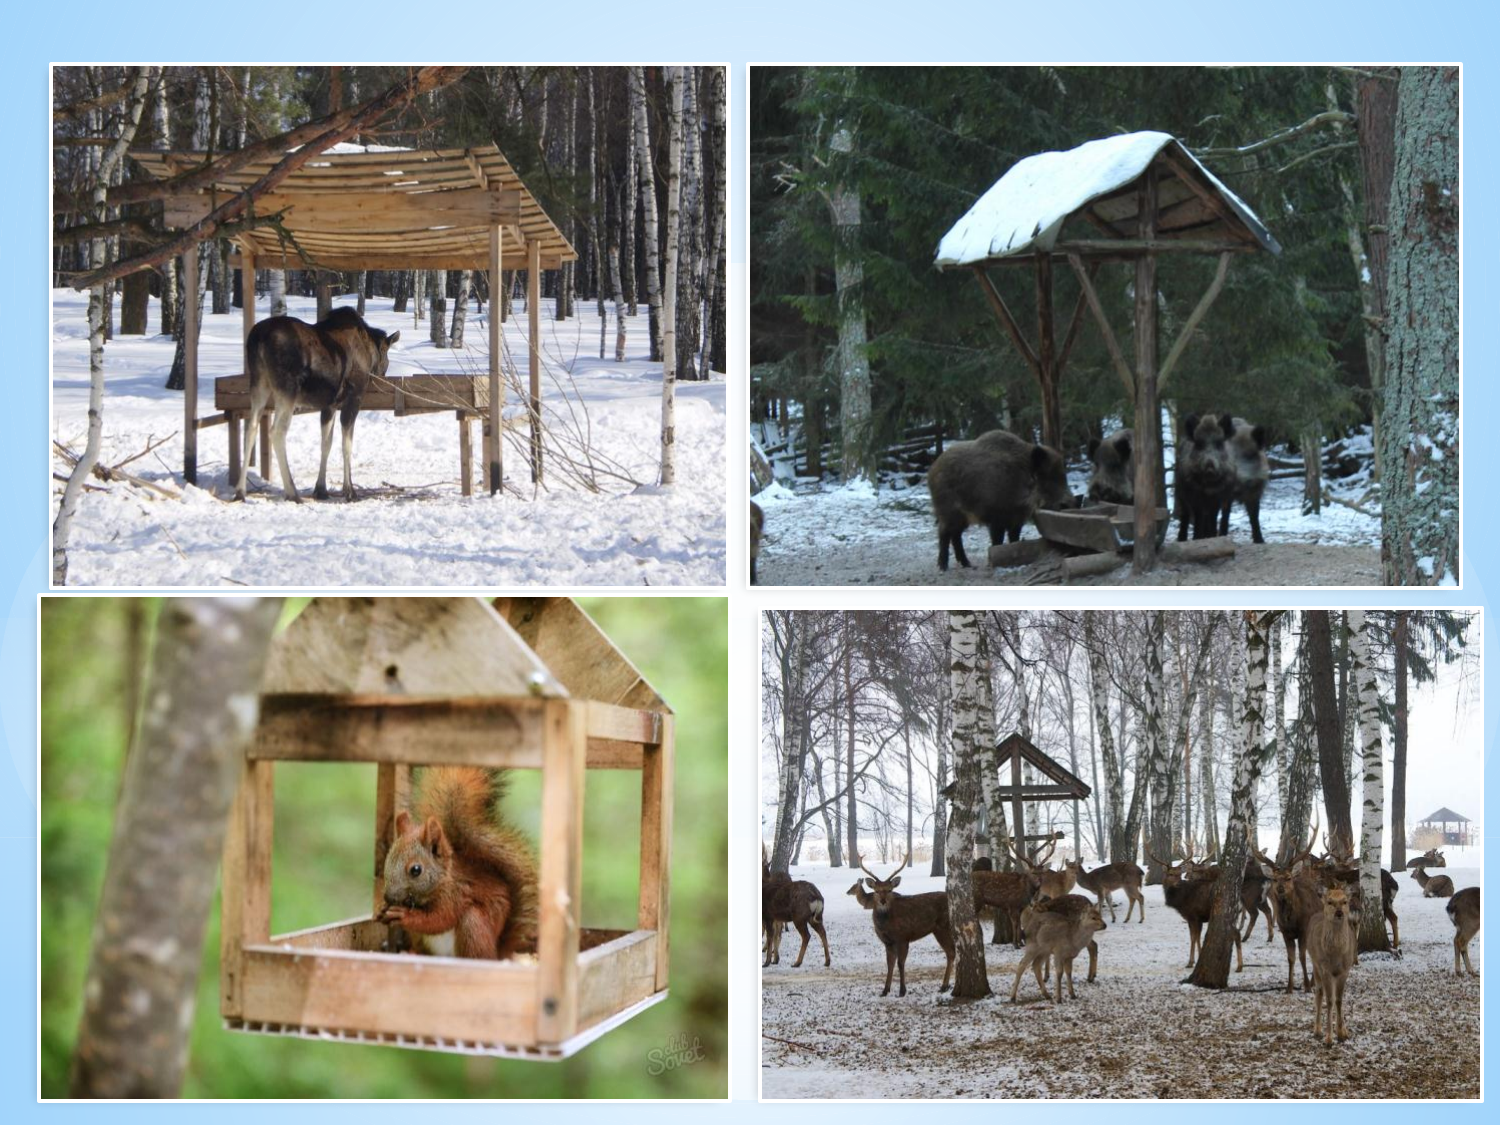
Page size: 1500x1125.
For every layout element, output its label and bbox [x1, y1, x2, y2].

picture [749, 66, 1459, 587]
picture [761, 609, 1481, 1100]
picture [40, 597, 728, 1100]
list [52, 66, 727, 587]
